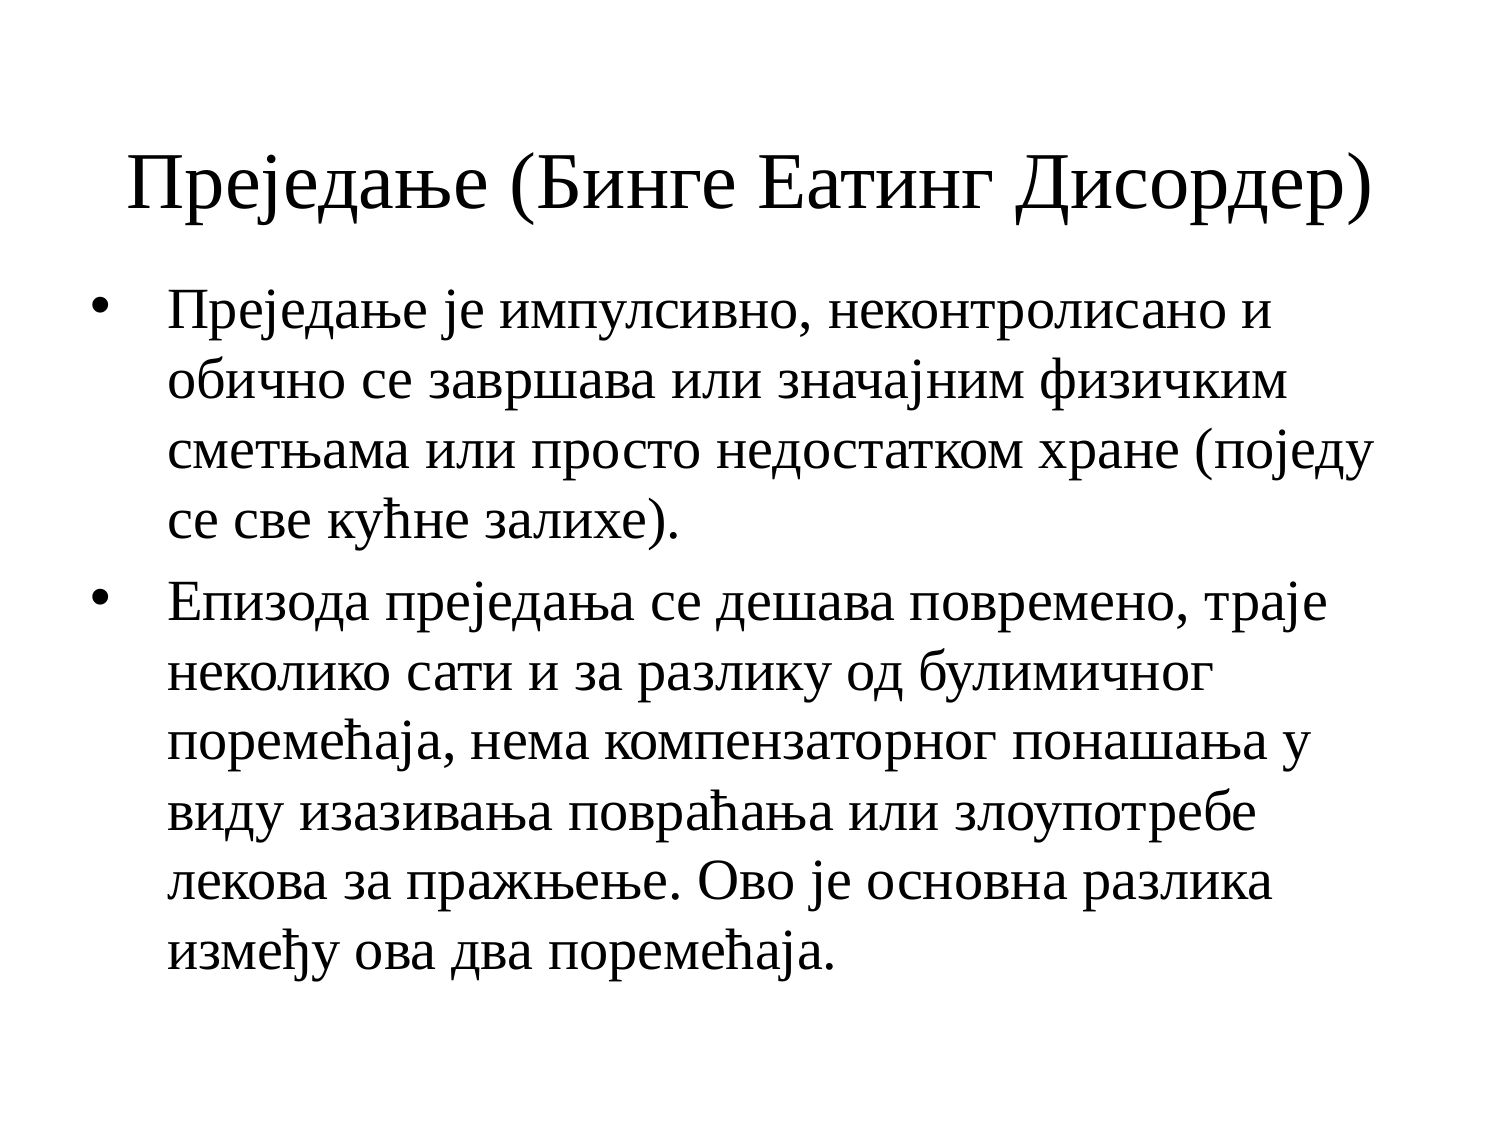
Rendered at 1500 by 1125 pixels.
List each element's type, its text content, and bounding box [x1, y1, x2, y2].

list Преједање је импулсивно, неконтролисано и обично се завршава или значајним физичким сметњама или просто недостатком хране (поједу се све кућне залихе). Епизода преједања се дешава повремено, траје неколико сати и за разлику од булимичног поремећаја, нема компензаторног понашања у виду изазивања повраћања или злоупотребе лекова за пражњење. Ово је основна разлика између ова два поремећаја. [75, 262, 1425, 1005]
title Преједање (Бинге Еатинг Дисордер) [75, 45, 1425, 233]
